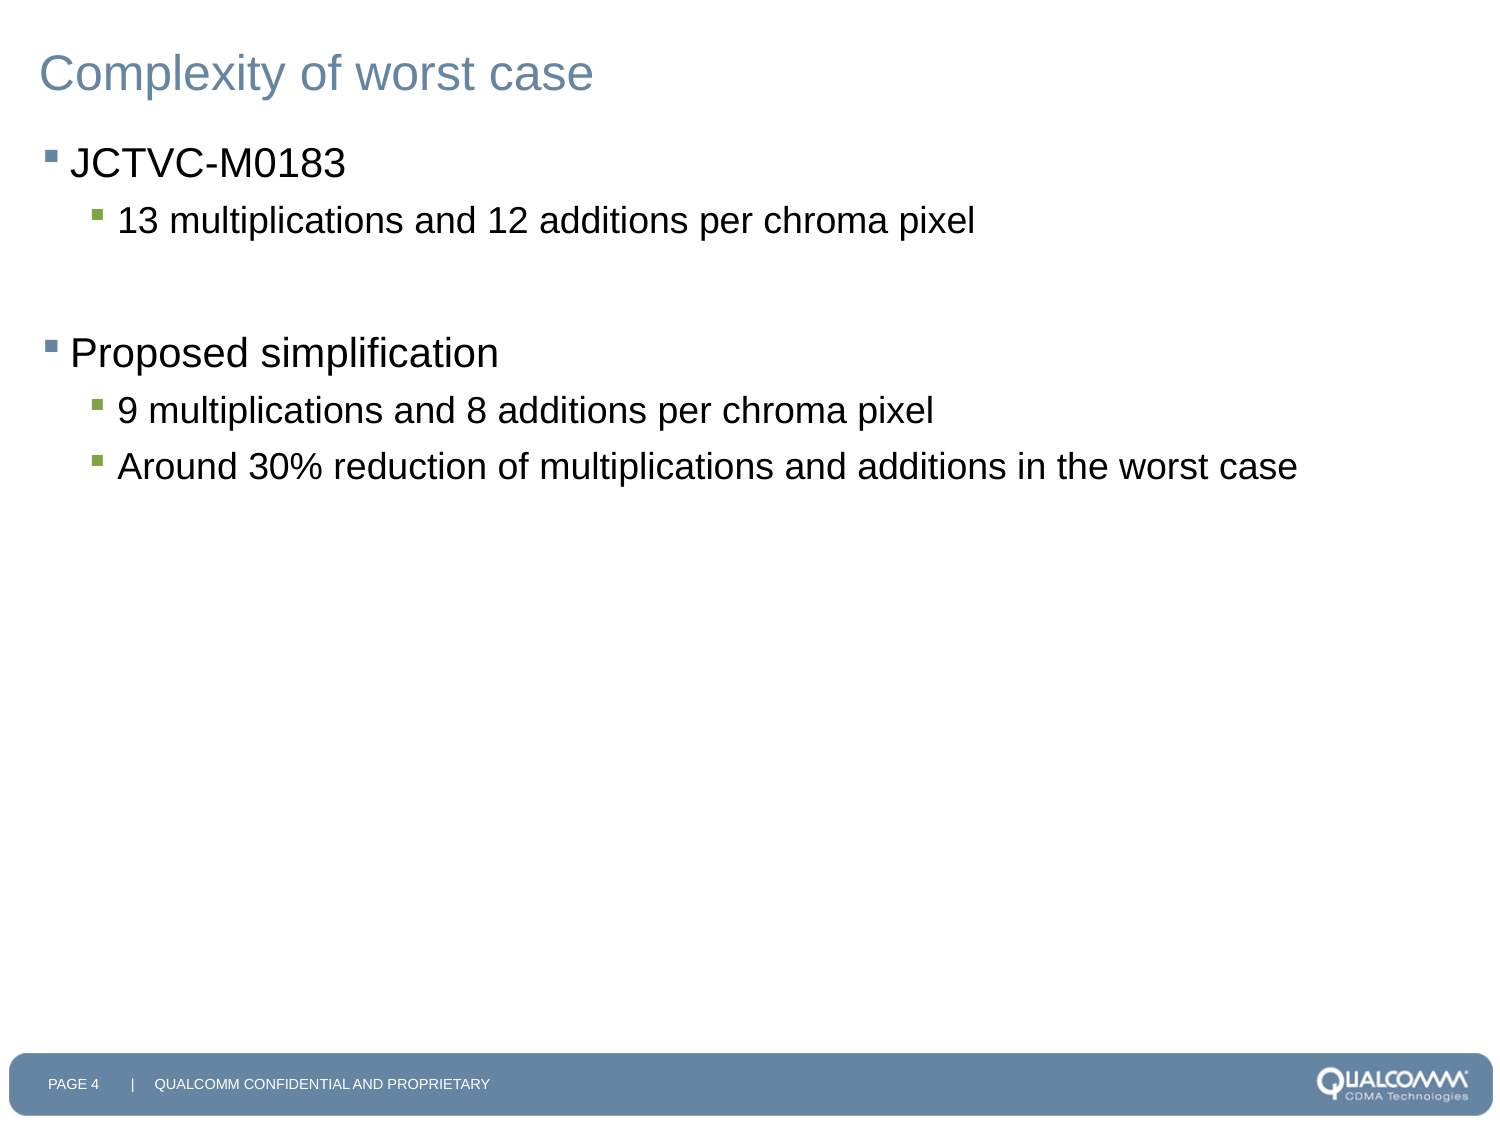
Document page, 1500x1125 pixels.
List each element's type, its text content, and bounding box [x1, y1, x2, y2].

title Complexity of worst case [23, 44, 1457, 138]
list JCTVC-M0183 13 multiplications and 12 additions per chroma pixel Proposed simplification 9 multiplications and 8 additions per chroma pixel Around 30% reduction of multiplications and additions in the worst case [26, 131, 1457, 1004]
picture [0, 1048, 1500, 1125]
